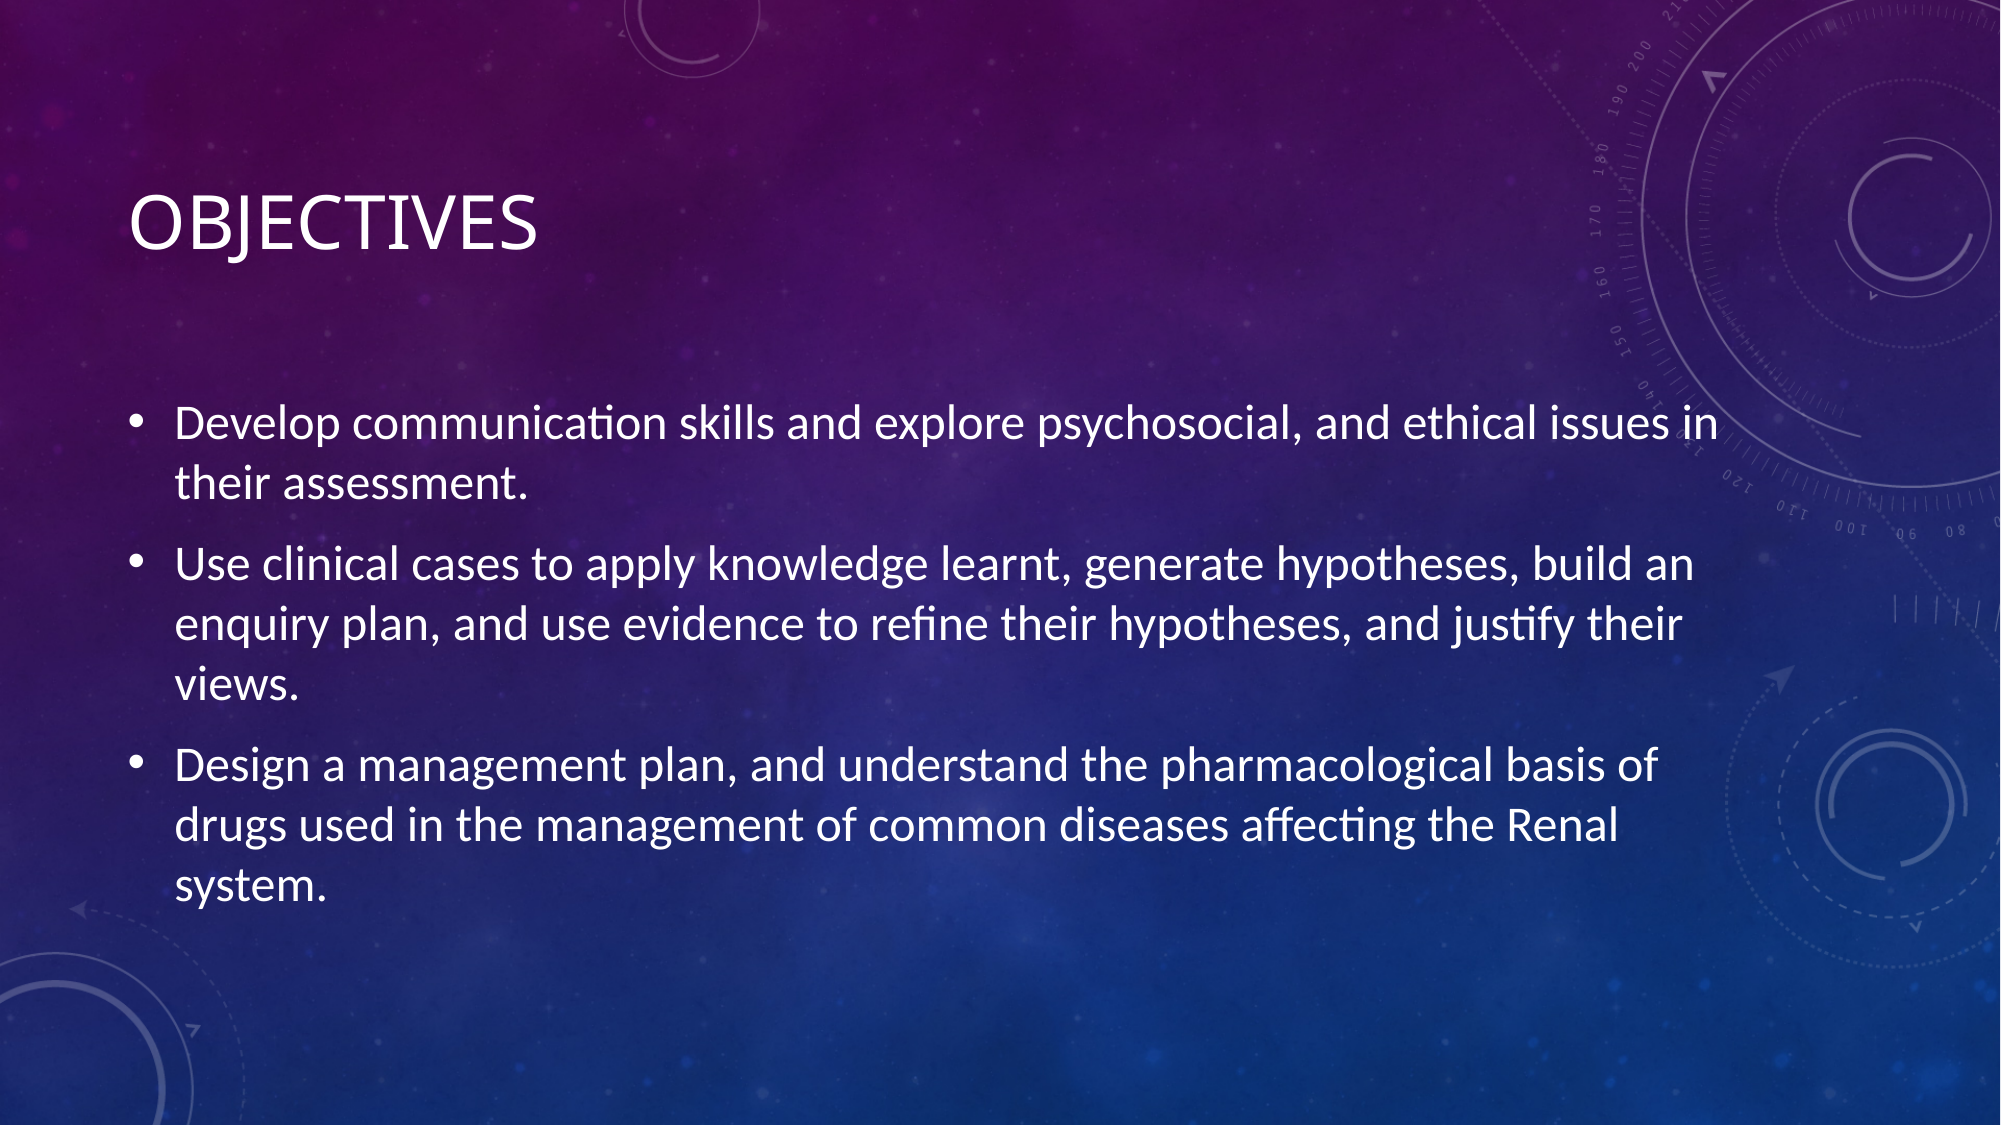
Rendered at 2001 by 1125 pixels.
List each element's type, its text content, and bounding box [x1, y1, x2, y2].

picture [0, 0, 2001, 1125]
title objectives [112, 99, 1775, 339]
list Develop communication skills and explore psychosocial, and ethical issues in their assessment. Use clinical cases to apply knowledge learnt, generate hypotheses, build an enquiry plan, and use evidence to refine their hypotheses, and justify their views. Design a management plan, and understand the pharmacological basis of drugs used in the management of common diseases affecting the Renal system. [112, 351, 1775, 950]
